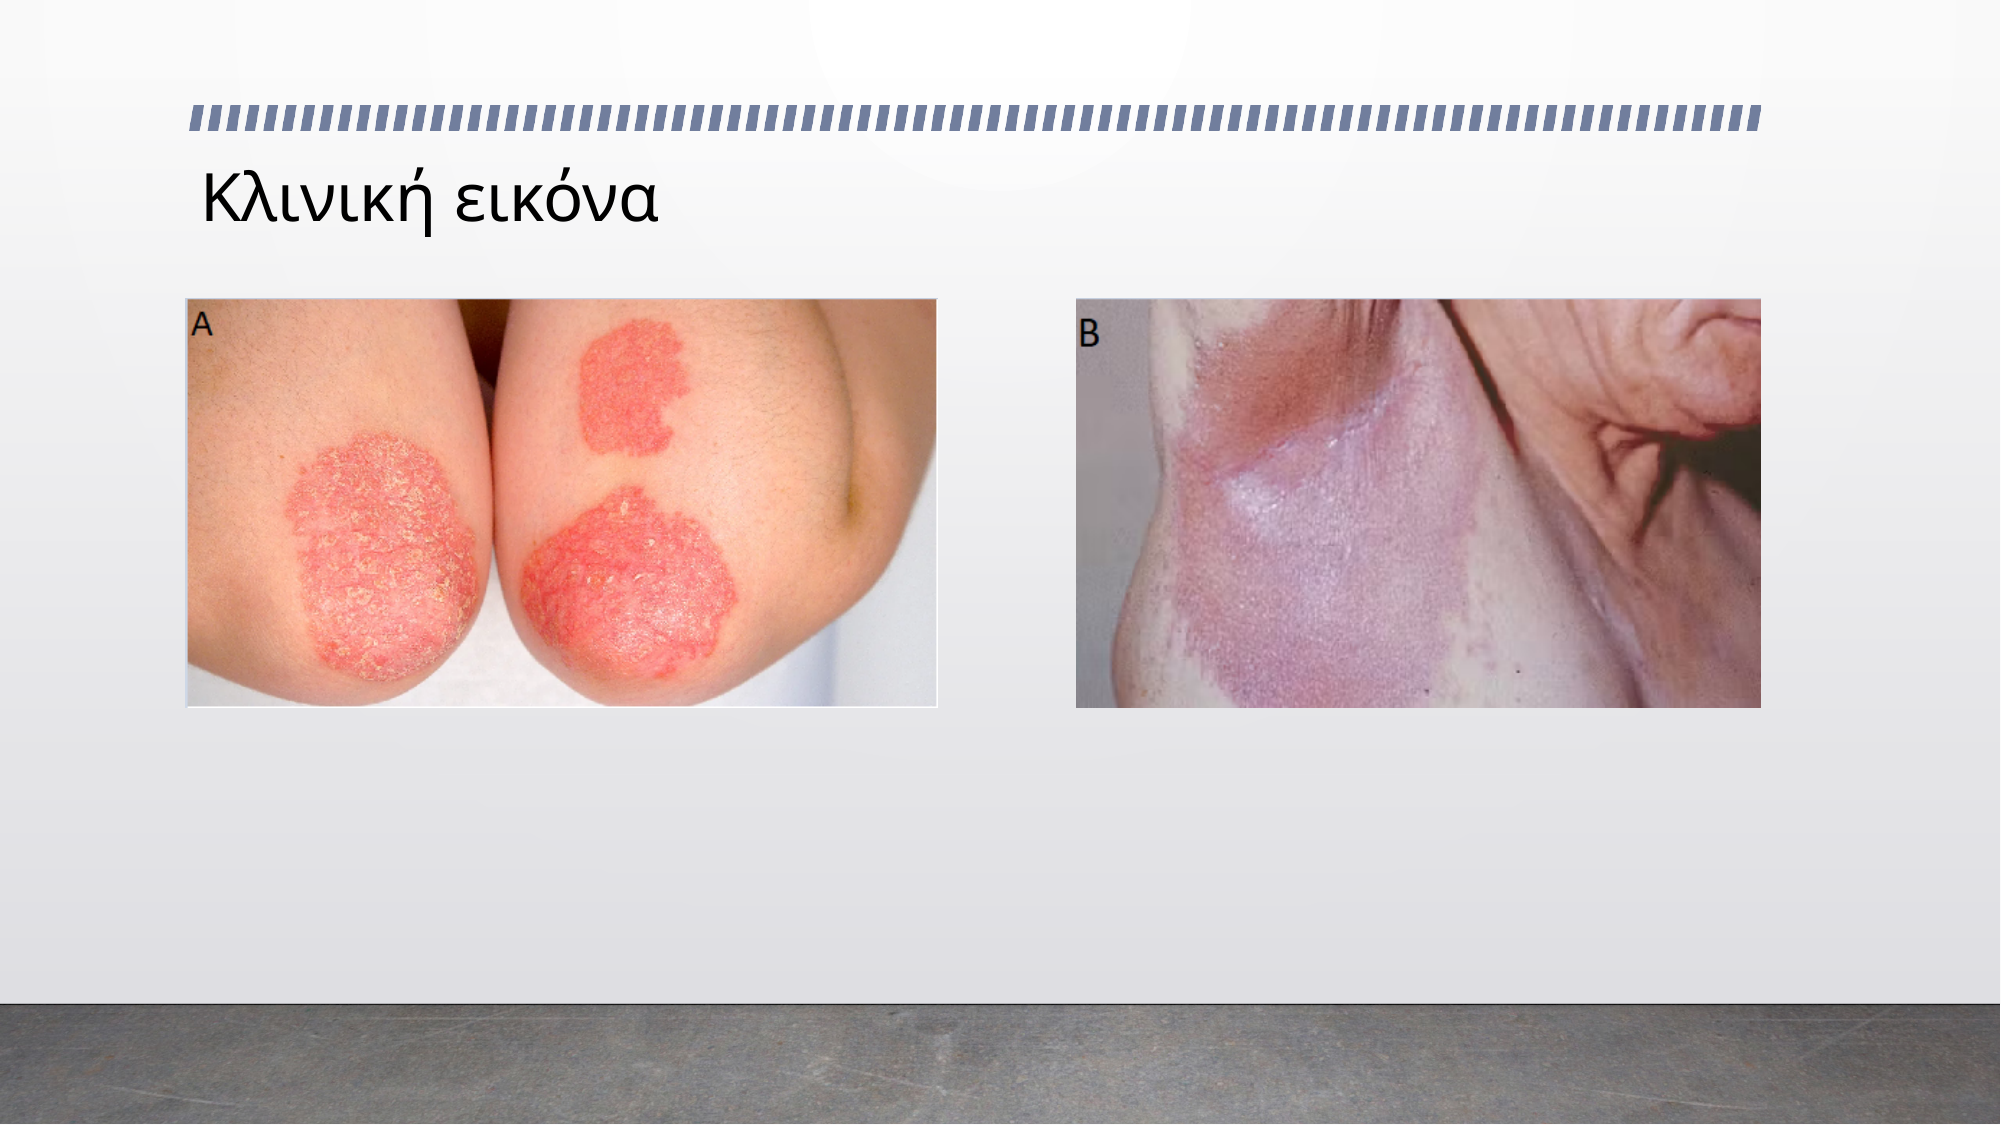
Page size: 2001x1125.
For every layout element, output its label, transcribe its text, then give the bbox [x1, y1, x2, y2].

picture [1075, 298, 1761, 709]
picture [0, 1004, 2000, 1124]
title Κλινική εικόνα [185, 156, 1761, 329]
picture [185, 298, 939, 709]
